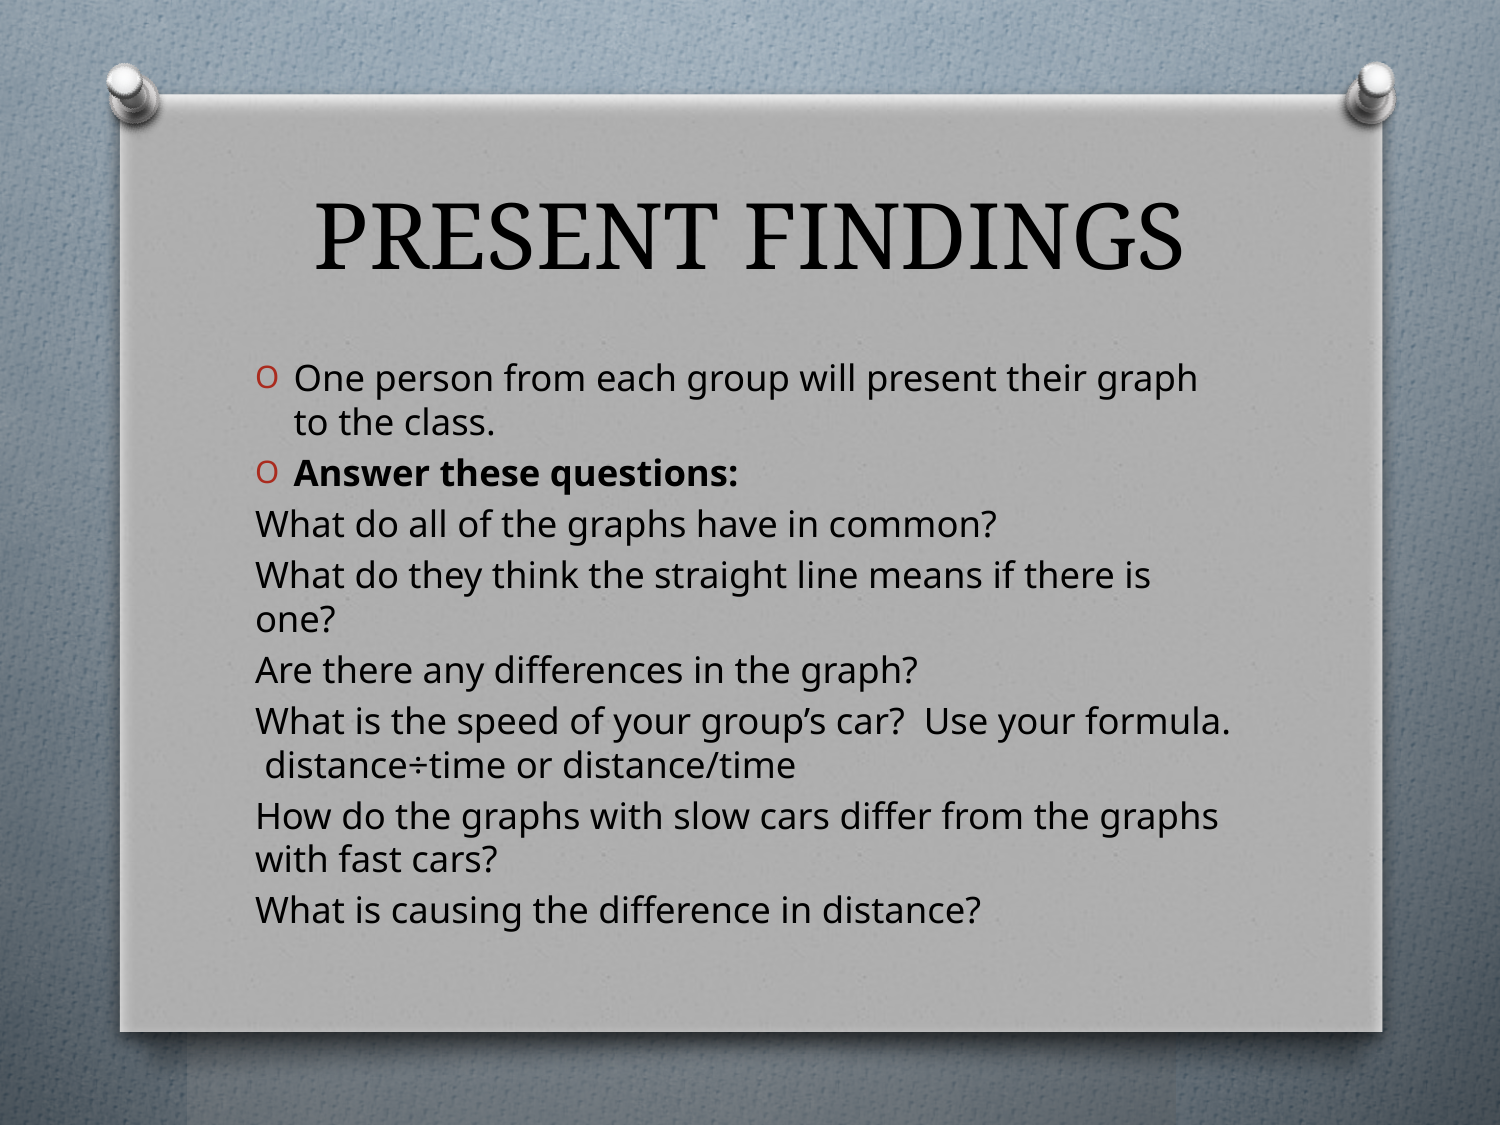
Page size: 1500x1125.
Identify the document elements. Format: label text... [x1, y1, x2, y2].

title PRESENT FINDINGS [179, 134, 1323, 332]
picture [1317, 35, 1439, 156]
list One person from each group will present their graph to the class. Answer these questions: What do all of the graphs have in common? What do they think the straight line means if there is one? Are there any differences in the graph? What is the speed of your group’s car? Use your formula. distance÷time or distance/time How do the graphs with slow cars differ from the graphs with fast cars? What is causing the difference in distance? [240, 347, 1257, 939]
picture [75, 29, 198, 153]
